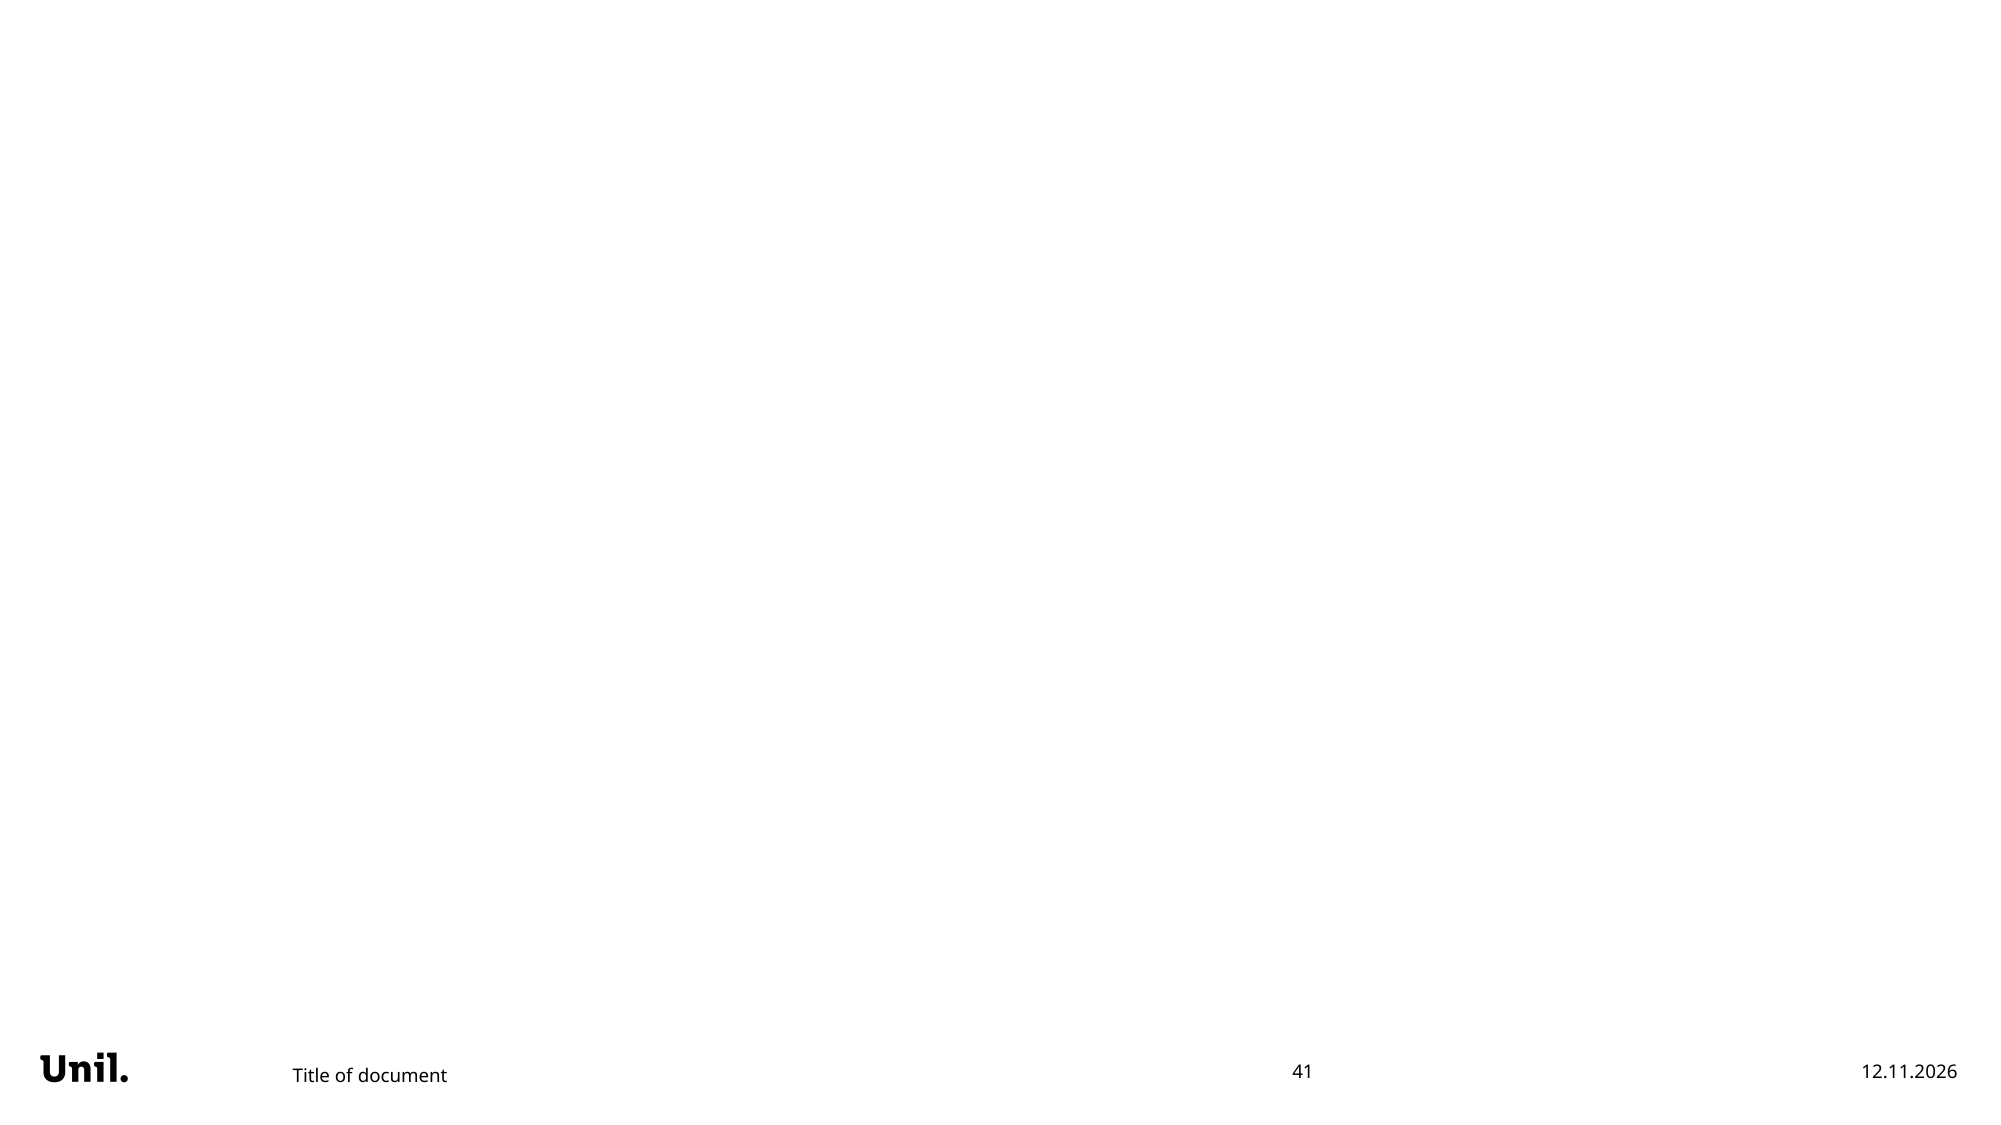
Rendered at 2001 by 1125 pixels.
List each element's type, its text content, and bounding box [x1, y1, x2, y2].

footer Title of document [292, 1011, 1048, 1087]
picture [27, 1042, 141, 1095]
slide_number 41 [1250, 1037, 1355, 1086]
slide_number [1789, 1026, 1958, 1086]
